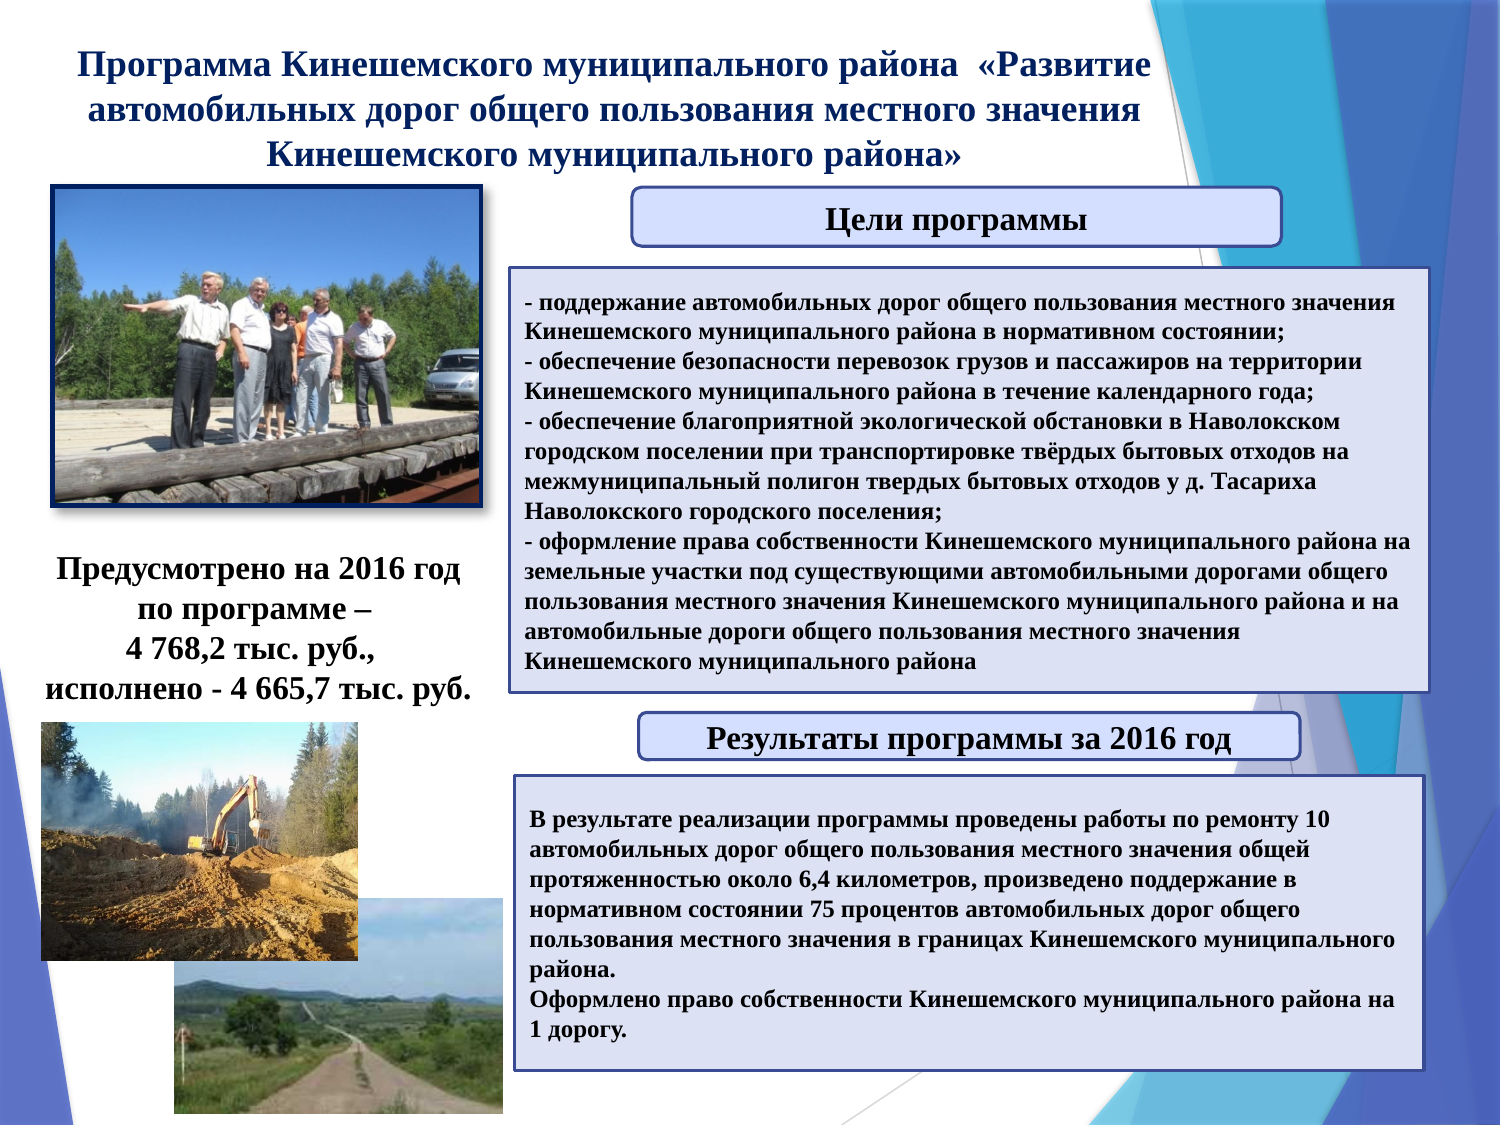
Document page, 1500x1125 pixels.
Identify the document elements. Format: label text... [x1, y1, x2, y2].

text_box - поддержание автомобильных дорог общего пользования местного значения Кинешемского муниципального района в нормативном состоянии; - обеспечение безопасности перевозок грузов и пассажиров на территории Кинешемского муниципального района в течение календарного года; - обеспечение благоприятной экологической обстановки в Наволокском городском поселении при транспортировке твёрдых бытовых отходов на межмуниципальный полигон твердых бытовых отходов у д. Тасариха Наволокского городского поселения; - оформление права собственности Кинешемского муниципального района на земельные участки под существующими автомобильными дорогами общего пользования местного значения Кинешемского муниципального района и на автомобильные дороги общего пользования местного значения Кинешемского муниципального района [508, 266, 1431, 694]
picture [54, 188, 480, 504]
text_box Предусмотрено на 2016 год по программе – 4 768,2 тыс. руб., исполнено - 4 665,7 тыс. руб. [25, 538, 492, 714]
text_box В результате реализации программы проведены работы по ремонту 10 автомобильных дорог общего пользования местного значения общей протяженностью около 6,4 километров, произведено поддержание в нормативном состоянии 75 процентов автомобильных дорог общего пользования местного значения в границах Кинешемского муниципального района. Оформлено право собственности Кинешемского муниципального района на 1 дорогу. [513, 774, 1426, 1072]
text_box Цели программы [630, 185, 1284, 248]
text_box Результаты программы за 2016 год [637, 710, 1302, 762]
title Программа Кинешемского муниципального района «Развитие автомобильных дорог общего пользования местного значения Кинешемского муниципального района» [30, 30, 1199, 197]
picture [40, 722, 503, 1114]
